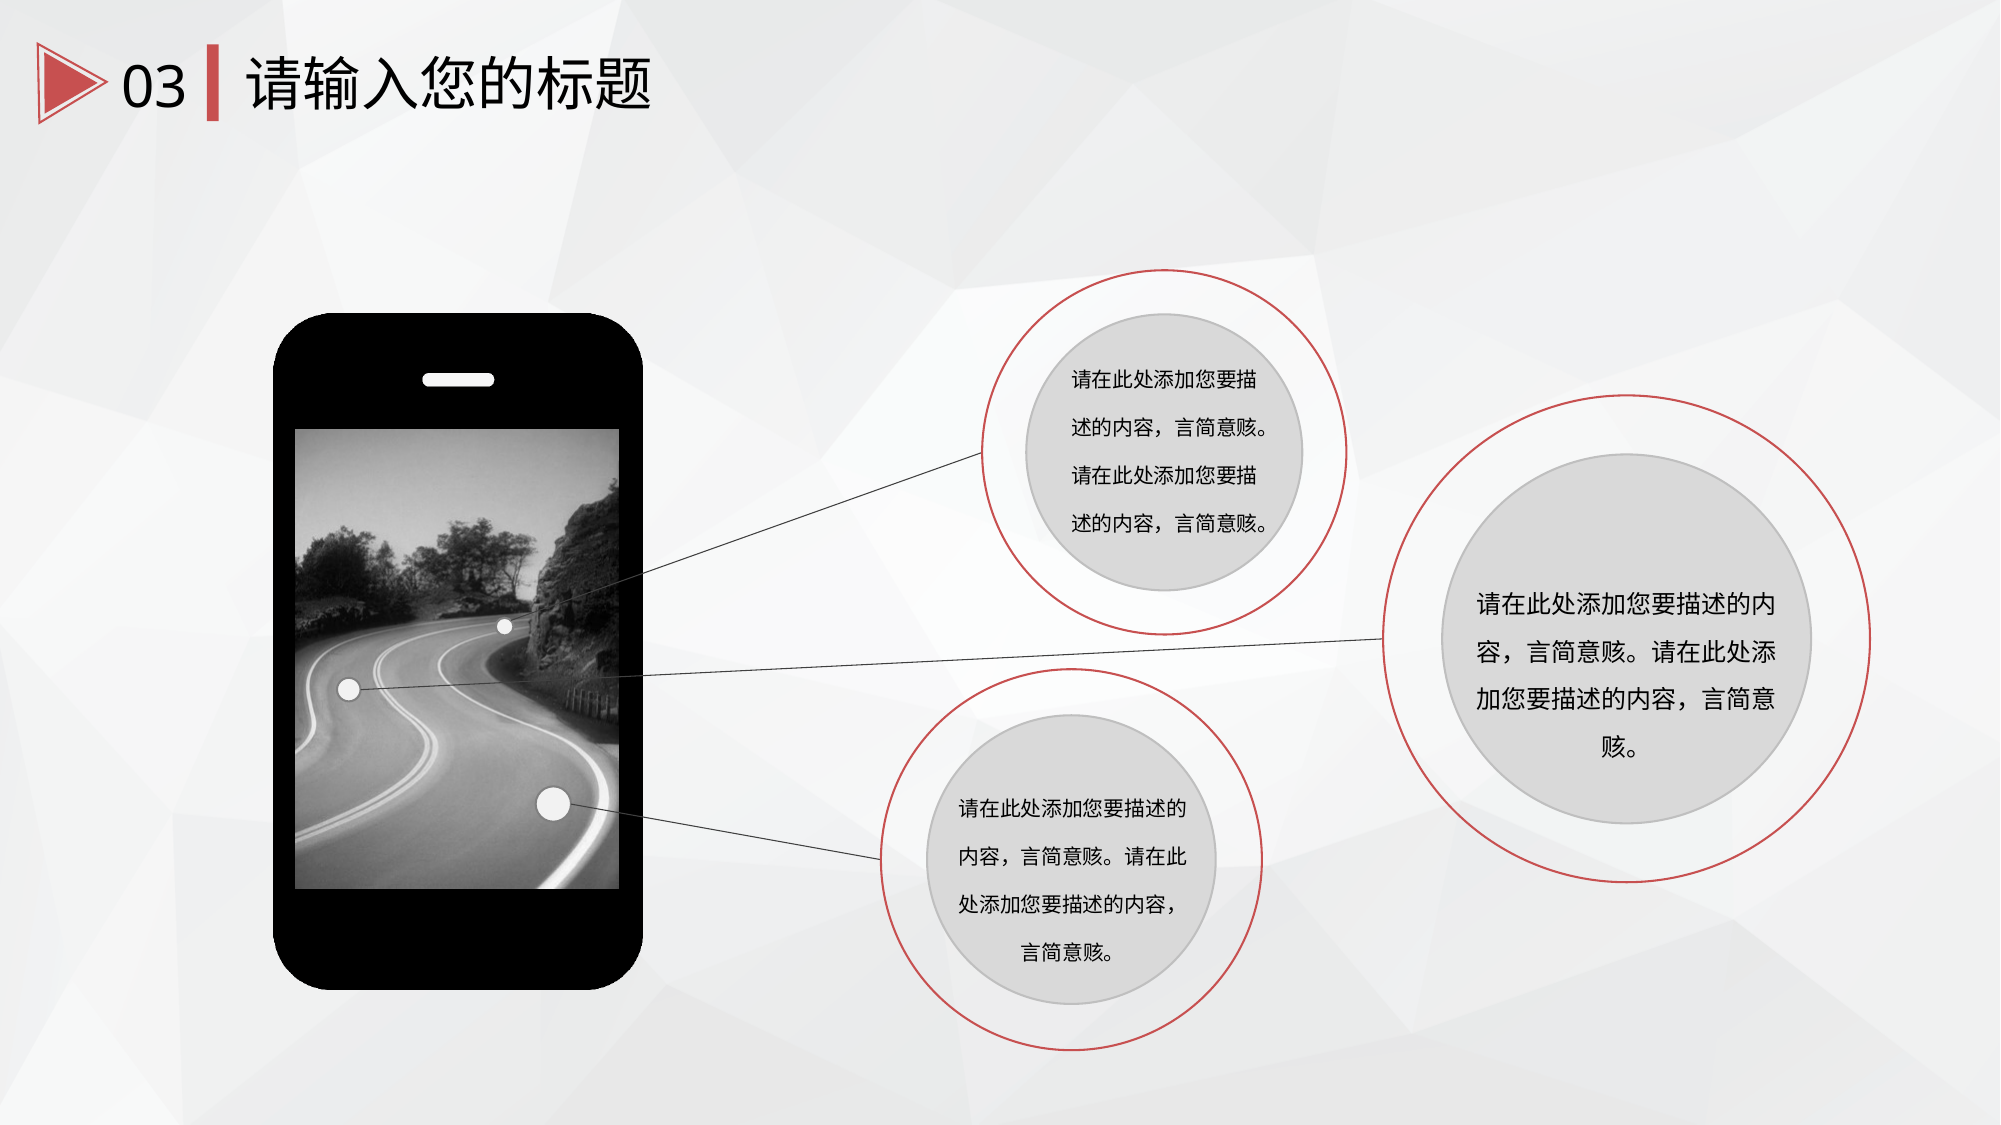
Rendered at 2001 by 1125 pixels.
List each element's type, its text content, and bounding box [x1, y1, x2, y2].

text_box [571, 804, 880, 860]
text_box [880, 669, 1262, 1051]
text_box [360, 638, 1383, 690]
text_box 请输入您的标题 [229, 39, 1073, 125]
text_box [273, 313, 643, 990]
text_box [510, 452, 982, 621]
picture [0, 0, 2000, 1125]
text_box 03 [106, 41, 219, 127]
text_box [28, 42, 108, 120]
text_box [1383, 395, 1870, 883]
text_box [982, 270, 1347, 635]
